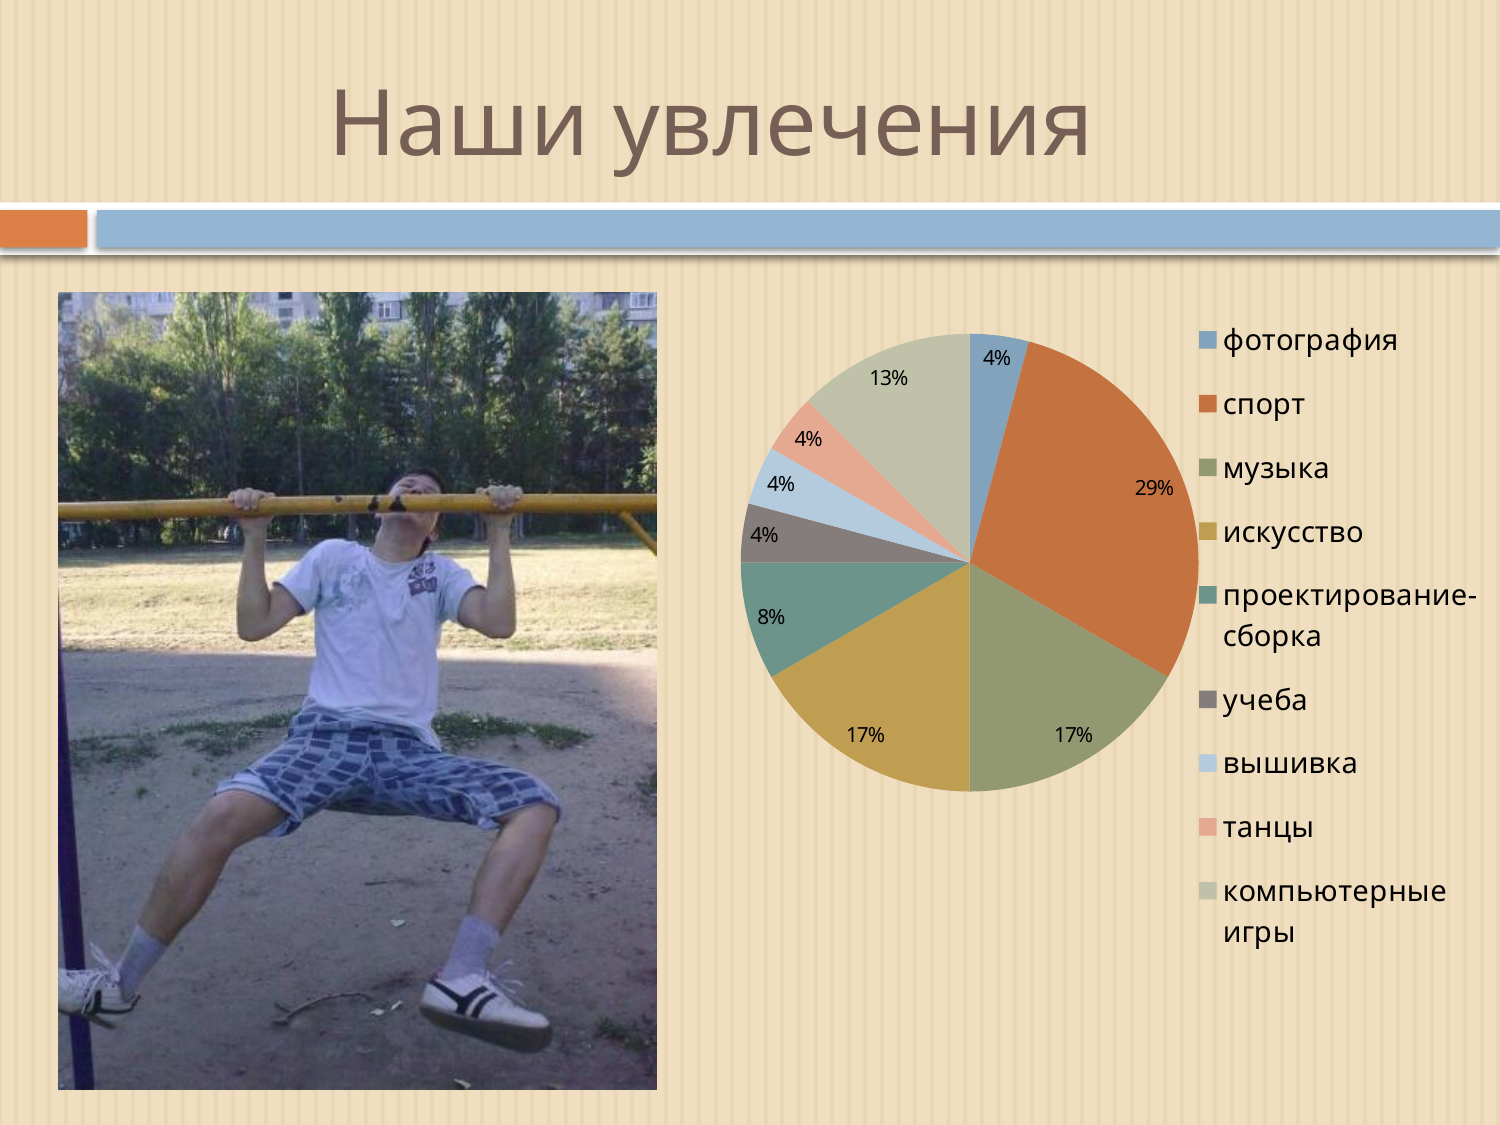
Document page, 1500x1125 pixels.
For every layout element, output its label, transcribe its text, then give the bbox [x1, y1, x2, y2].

title Наши увлечения [99, 37, 1438, 200]
chart [714, 260, 1500, 1011]
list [58, 292, 657, 1091]
